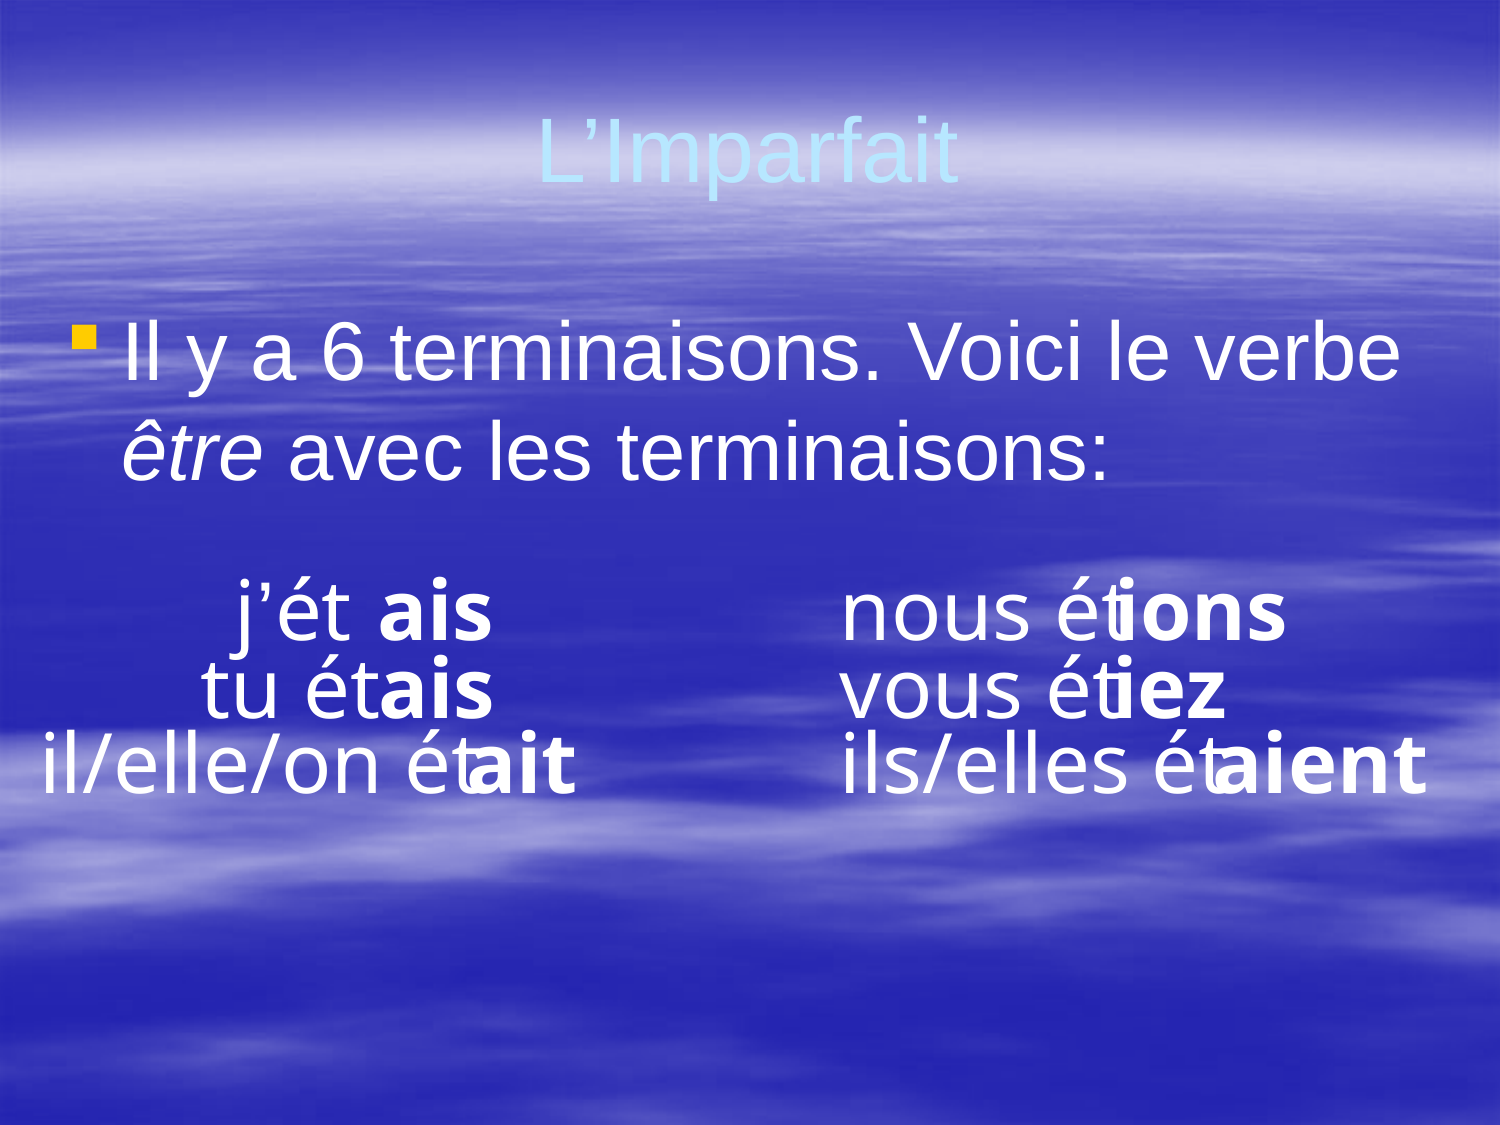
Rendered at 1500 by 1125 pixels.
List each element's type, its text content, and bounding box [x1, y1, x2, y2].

list Il y a 6 terminaisons. Voici le verbe être avec les terminaisons: [50, 289, 1449, 525]
text_box vous ét [951, 627, 1097, 702]
text_box j’ét [220, 549, 362, 627]
text_box nous ét [950, 549, 1099, 627]
text_box tu ét [185, 627, 363, 702]
text_box ait [451, 702, 1039, 818]
text_box il/elle/on ét [24, 702, 451, 818]
text_box aient [1197, 702, 1500, 818]
text_box ils/elles ét [1039, 702, 1197, 818]
text_box ions [1099, 549, 1500, 627]
title L’Imparfait [49, 37, 1446, 255]
text_box ais [363, 627, 951, 743]
text_box iez [1097, 627, 1500, 743]
text_box ais [362, 549, 950, 665]
